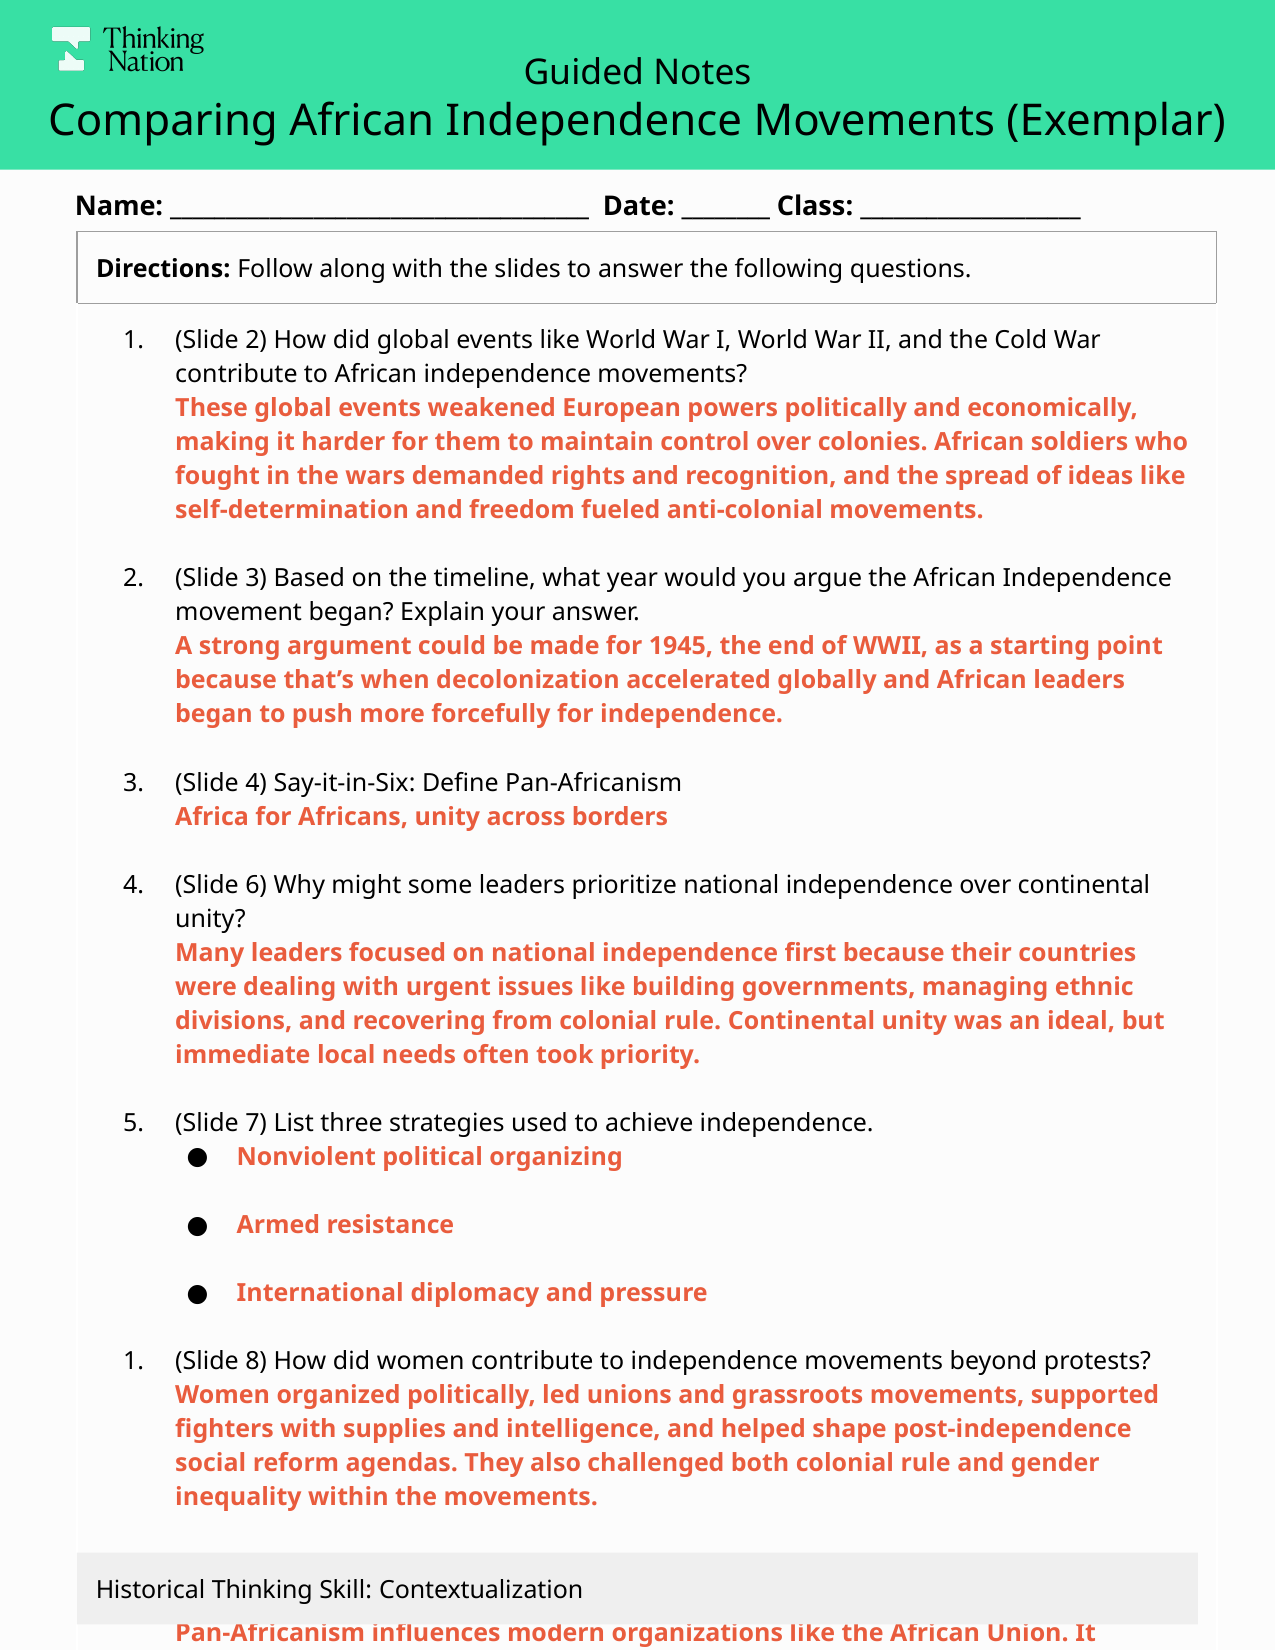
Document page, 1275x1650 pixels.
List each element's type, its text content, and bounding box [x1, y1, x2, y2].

text_box Name: ______________________________________ Date: ________ Class: ____________________ [58, 172, 1275, 235]
picture [35, 12, 210, 85]
text_box Guided Notes Comparing African Independence Movements (Exemplar) [0, 0, 1275, 170]
table_cell (Slide 2) How did global events like World War I, World War II, and the Cold War contribute to African independence movements? These global events weakened European powers politically and economically, making it harder for them to maintain control over colonies. African soldiers who fought in the wars demanded rights and recognition, and the spread of ideas like self-determination and freedom fueled anti-colonial movements. (Slide 3) Based on the timeline, what year would you argue the African Independence movement began? Explain your answer. A strong argument could be made for 1945, the end of WWII, as a starting point because that’s when decolonization accelerated globally and African leaders began to push more forcefully for independence. (Slide 4) Say-it-in-Six: Define Pan-Africanism Africa for Africans, unity across borders (Slide 6) Why might some leaders prioritize national independence over continental unity? Many leaders focused on national independence first because their countries were dealing with urgent issues like building governments, managing ethnic divisions, and recovering from colonial rule. Continental unity was an ideal, but immediate local needs often took priority. (Slide 7) List three strategies used to achieve independence. Nonviolent political organizing Armed resistance International diplomacy and pressure (Slide 8) How did women contribute to independence movements beyond protests? Women organized politically, led unions and grassroots movements, supported fighters with supplies and intelligence, and helped shape post-independence social reform agendas. They also challenged both colonial rule and gender inequality within the movements. (Slide 9) How do Pan-African ideas continue to influence Africa and the African diaspora today? Pan-Africanism influences modern organizations like the African Union. It continues to promote unity, cultural pride, and political collaboration among people of African descent worldwide. [78, 304, 1216, 1650]
text_box Historical Thinking Skill: Contextualization [76, 1552, 1198, 1625]
table_header Directions: Follow along with the slides to answer the following questions. [78, 235, 1216, 303]
